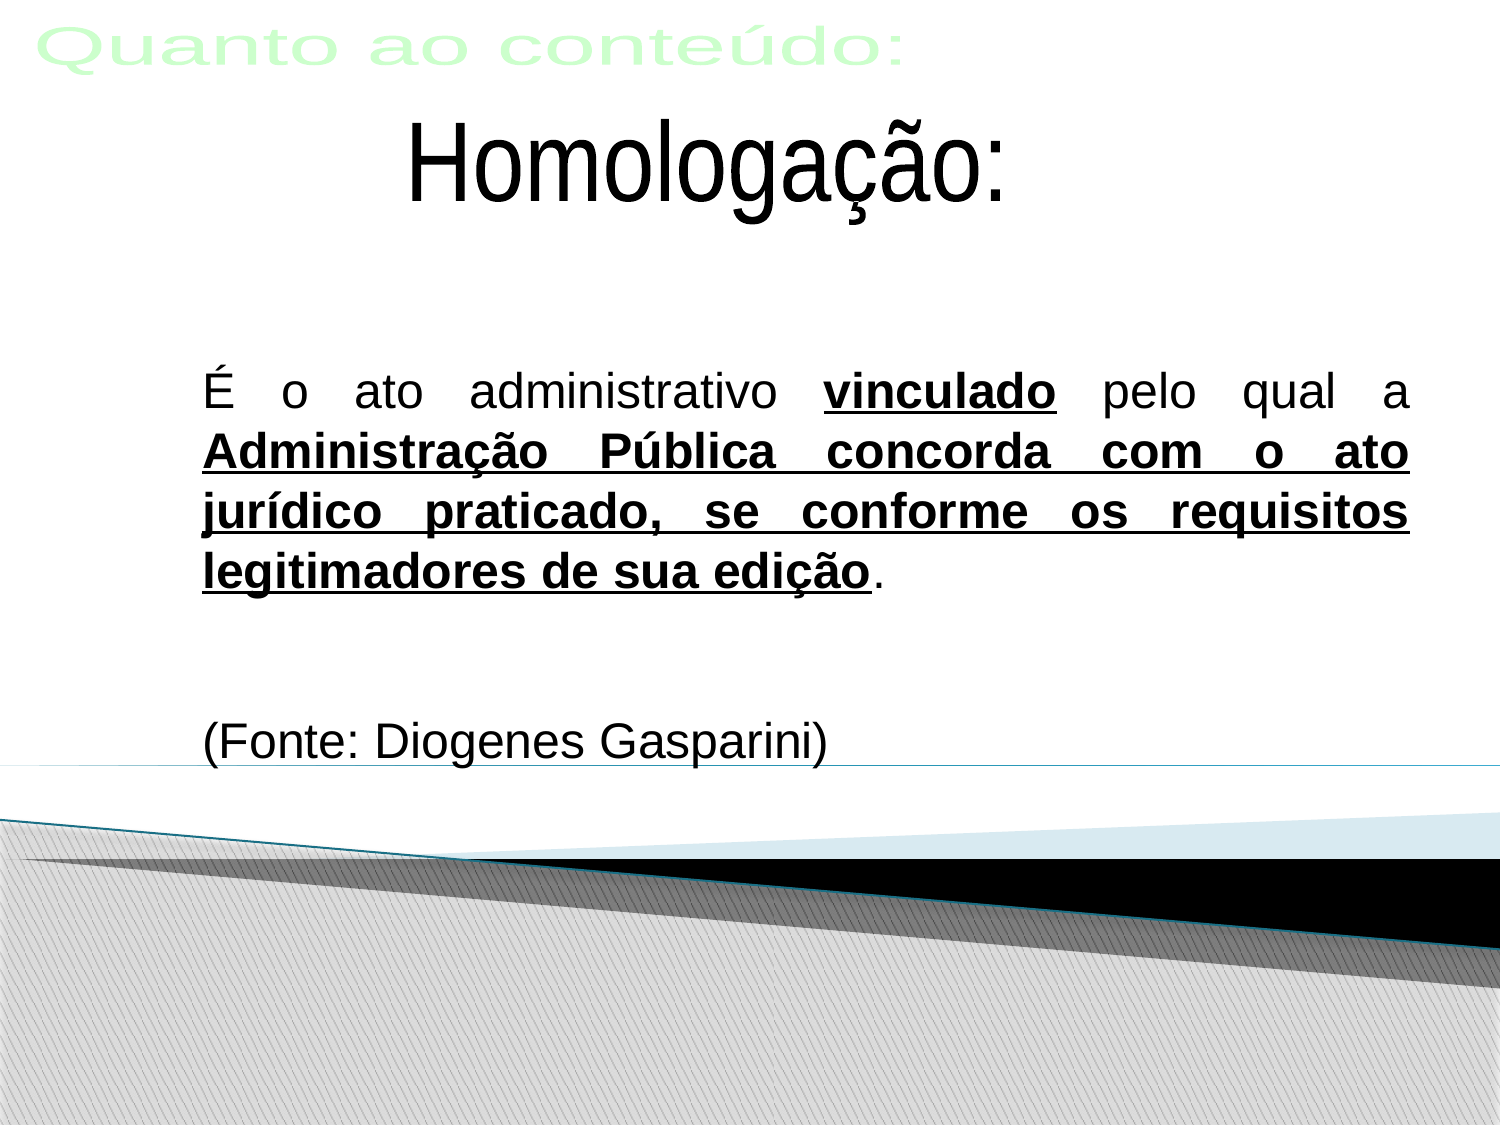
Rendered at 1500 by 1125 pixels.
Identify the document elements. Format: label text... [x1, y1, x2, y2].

picture [5, 859, 1500, 989]
text_box É o ato administrativo vinculado pelo qual a Administração Pública concorda com o ato jurídico praticado, se conforme os requisitos legitimadores de sua edição. (Fonte: Diogenes Gasparini) [187, 350, 1425, 861]
